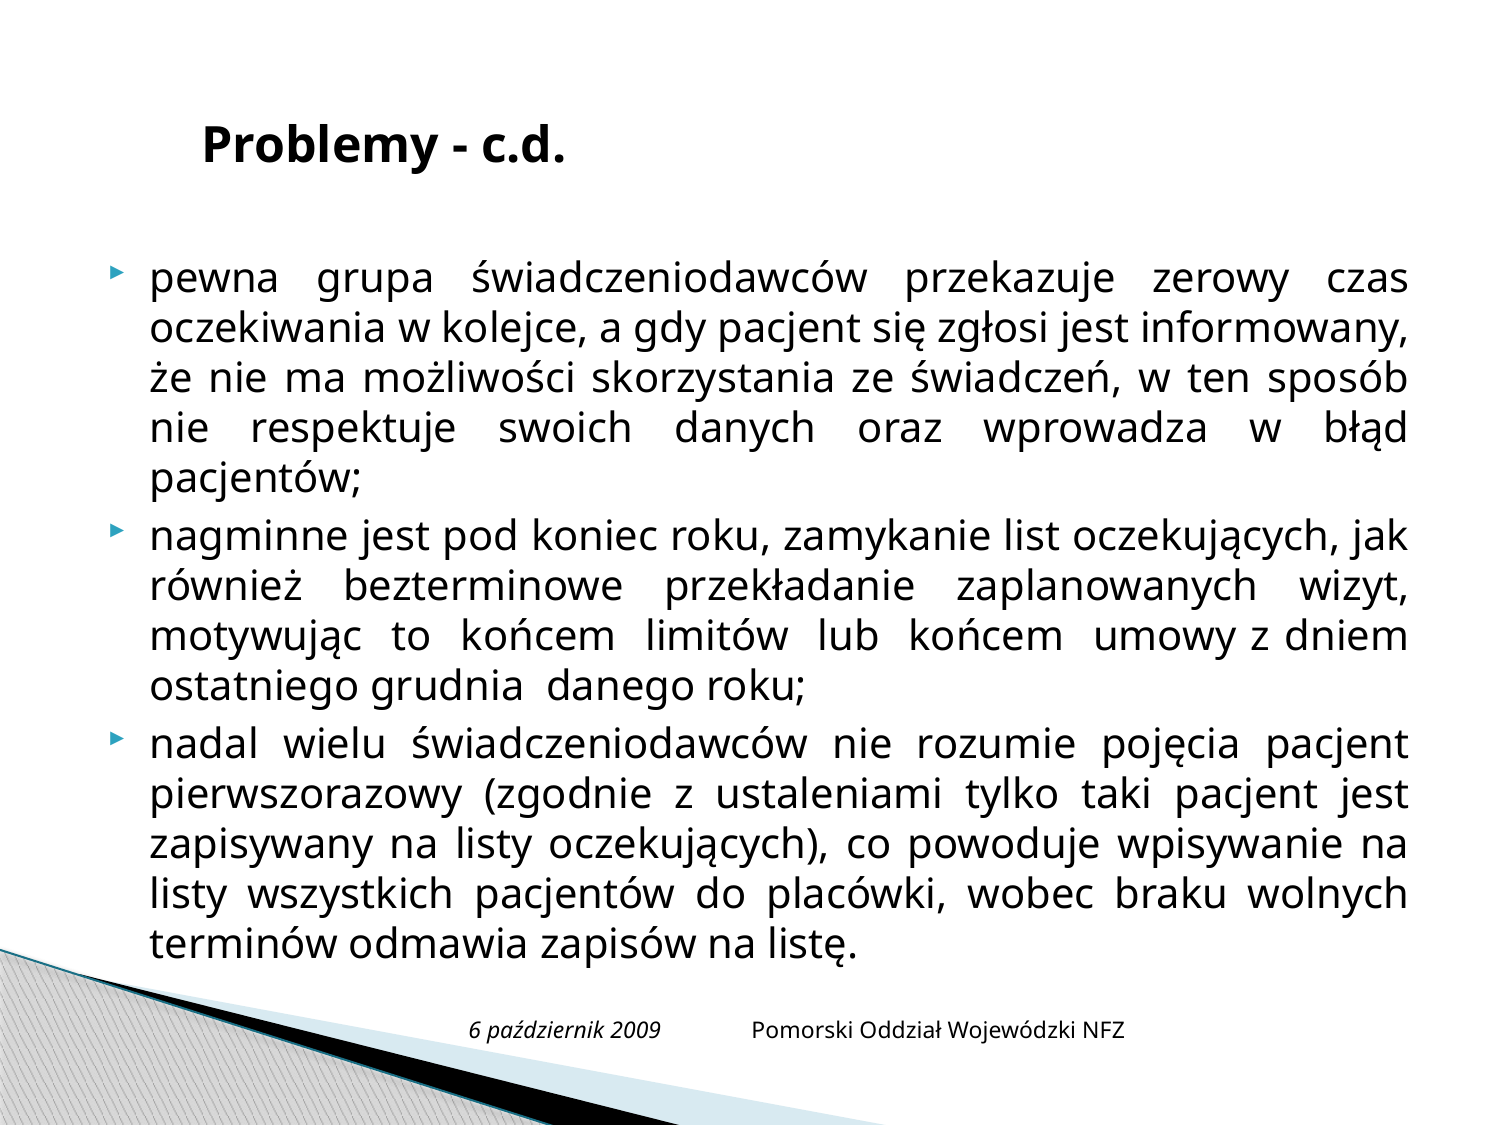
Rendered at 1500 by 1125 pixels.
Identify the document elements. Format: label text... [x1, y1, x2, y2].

list pewna grupa świadczeniodawców przekazuje zerowy czas oczekiwania w kolejce, a gdy pacjent się zgłosi jest informowany, że nie ma możliwości skorzystania ze świadczeń, w ten sposób nie respektuje swoich danych oraz wprowadza w błąd pacjentów; nagminne jest pod koniec roku, zamykanie list oczekujących, jak również bezterminowe przekładanie zaplanowanych wizyt, motywując to końcem limitów lub końcem umowy z dniem ostatniego grudnia danego roku; nadal wielu świadczeniodawców nie rozumie pojęcia pacjent pierwszorazowy (zgodnie z ustaleniami tylko taki pacjent jest zapisywany na listy oczekujących), co powoduje wpisywanie na listy wszystkich pacjentów do placówki, wobec braku wolnych terminów odmawia zapisów na listę. [74, 242, 1426, 986]
text_box 6 październik 2009 Pomorski Oddział Wojewódzki NFZ [210, 1007, 1383, 1078]
title Problemy - c.d. [75, 45, 1425, 211]
